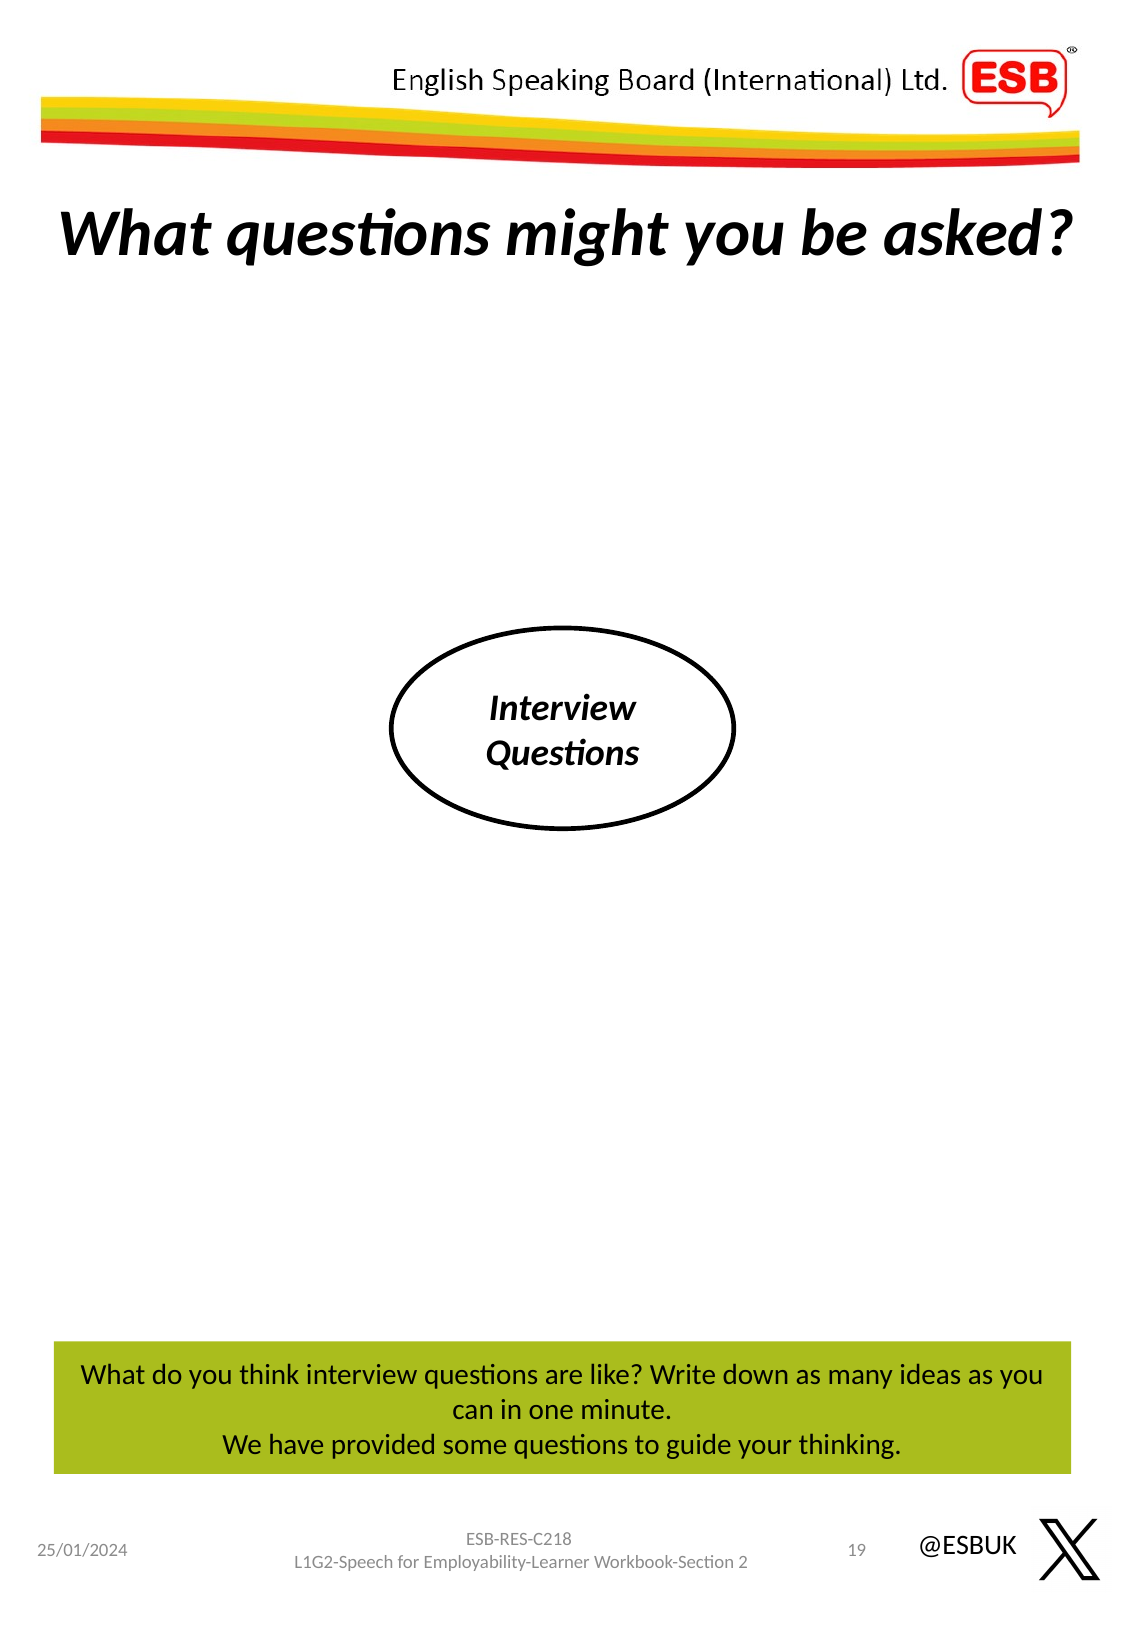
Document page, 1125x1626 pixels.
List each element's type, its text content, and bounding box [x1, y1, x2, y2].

text_box What do you think interview questions are like? Write down as many ideas as you can in one minute. We have provided some questions to guide your thinking. [53, 1340, 1072, 1475]
title What questions might you be asked? [42, 151, 1125, 317]
text_box Interview Questions [390, 626, 735, 830]
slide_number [22, 1506, 267, 1593]
picture [1031, 1506, 1112, 1593]
picture [0, 1, 1125, 234]
footer ESB-RES-C218 L1G2-Speech for Employability-Learner Workbook-Section 2 [267, 1506, 697, 1593]
slide_number 19 [697, 1506, 882, 1593]
